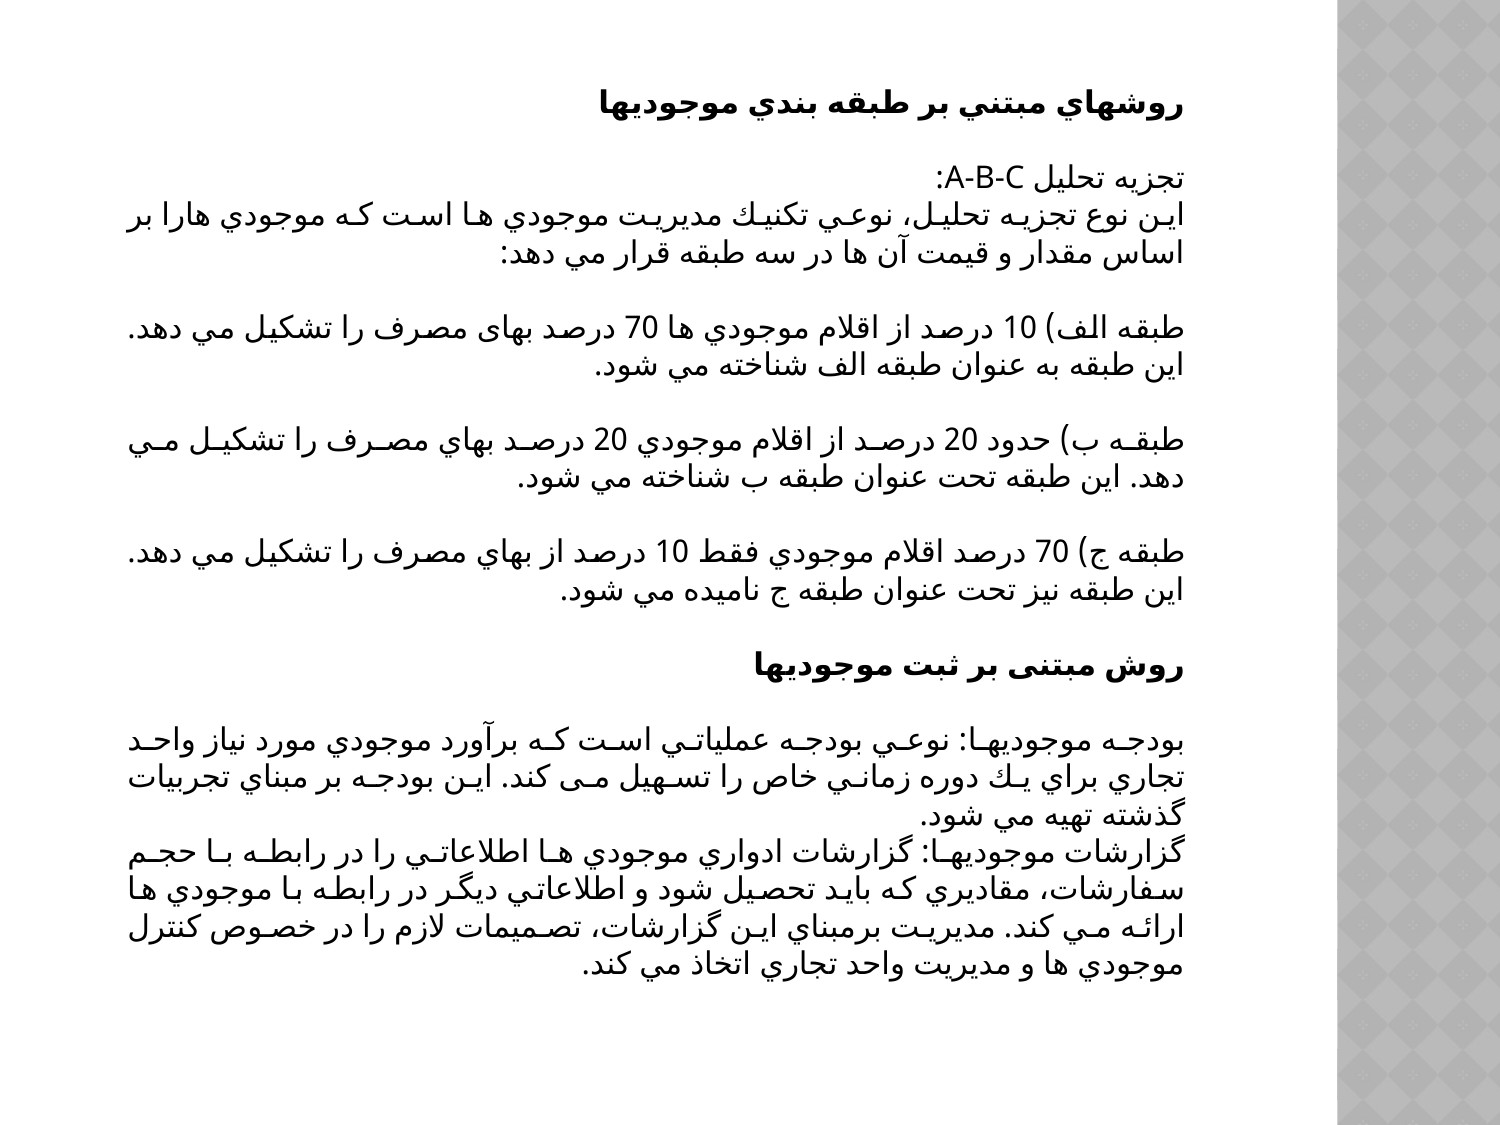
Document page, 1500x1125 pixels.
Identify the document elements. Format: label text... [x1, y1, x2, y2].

text_box روش­هاي مبتني بر طبقه بندي موجودي­ها تجزيه تحليل A-B-C: اين نوع تجزيه تحليل، نوعي تكنيك مديريت موجودي ها است كه موجودي هارا بر اساس مقدار و قيمت آن ها در سه طبقه قرار مي دهد: طبقه الف) 10 درصد از اقلام موجودي ها 70 درصد بهای مصرف را تشكيل مي دهد. اين طبقه به عنوان طبقه الف شناخته مي شود. طبقه ب) حدود 20 درصد از اقلام موجودي 20 درصد بهاي مصرف را تشكيل مي دهد. اين طبقه تحت عنوان طبقه ب شناخته مي شود. طبقه ج)‌ 70 درصد اقلام موجودي فقط 10 درصد از بهاي مصرف را تشكيل مي دهد. اين طبقه نيز تحت عنوان طبقه ج ناميده مي شود. روش مبتنی بر ثبت موجودی­ها بودجه موجودي­ها: نوعي بودجه عملياتي است كه برآورد موجودي مورد نياز واحد تجاري براي يك دوره زماني خاص را تسهیل می کند. اين بودجه بر مبناي تجربيات گذشته تهيه مي شود. گزارشات موجودي­ها: گزارشات ادواري موجودي ها اطلاعاتي را در رابطه با حجم سفارشات، مقاديري كه بايد تحصیل شود و اطلاعاتي ديگر در رابطه با موجودي ها ارائه مي كند. مديريت برمبناي اين گزارشات، تصميمات لازم را در خصوص كنترل موجودي ها و مديريت واحد تجاري اتخاذ مي كند. [112, 74, 1200, 1026]
